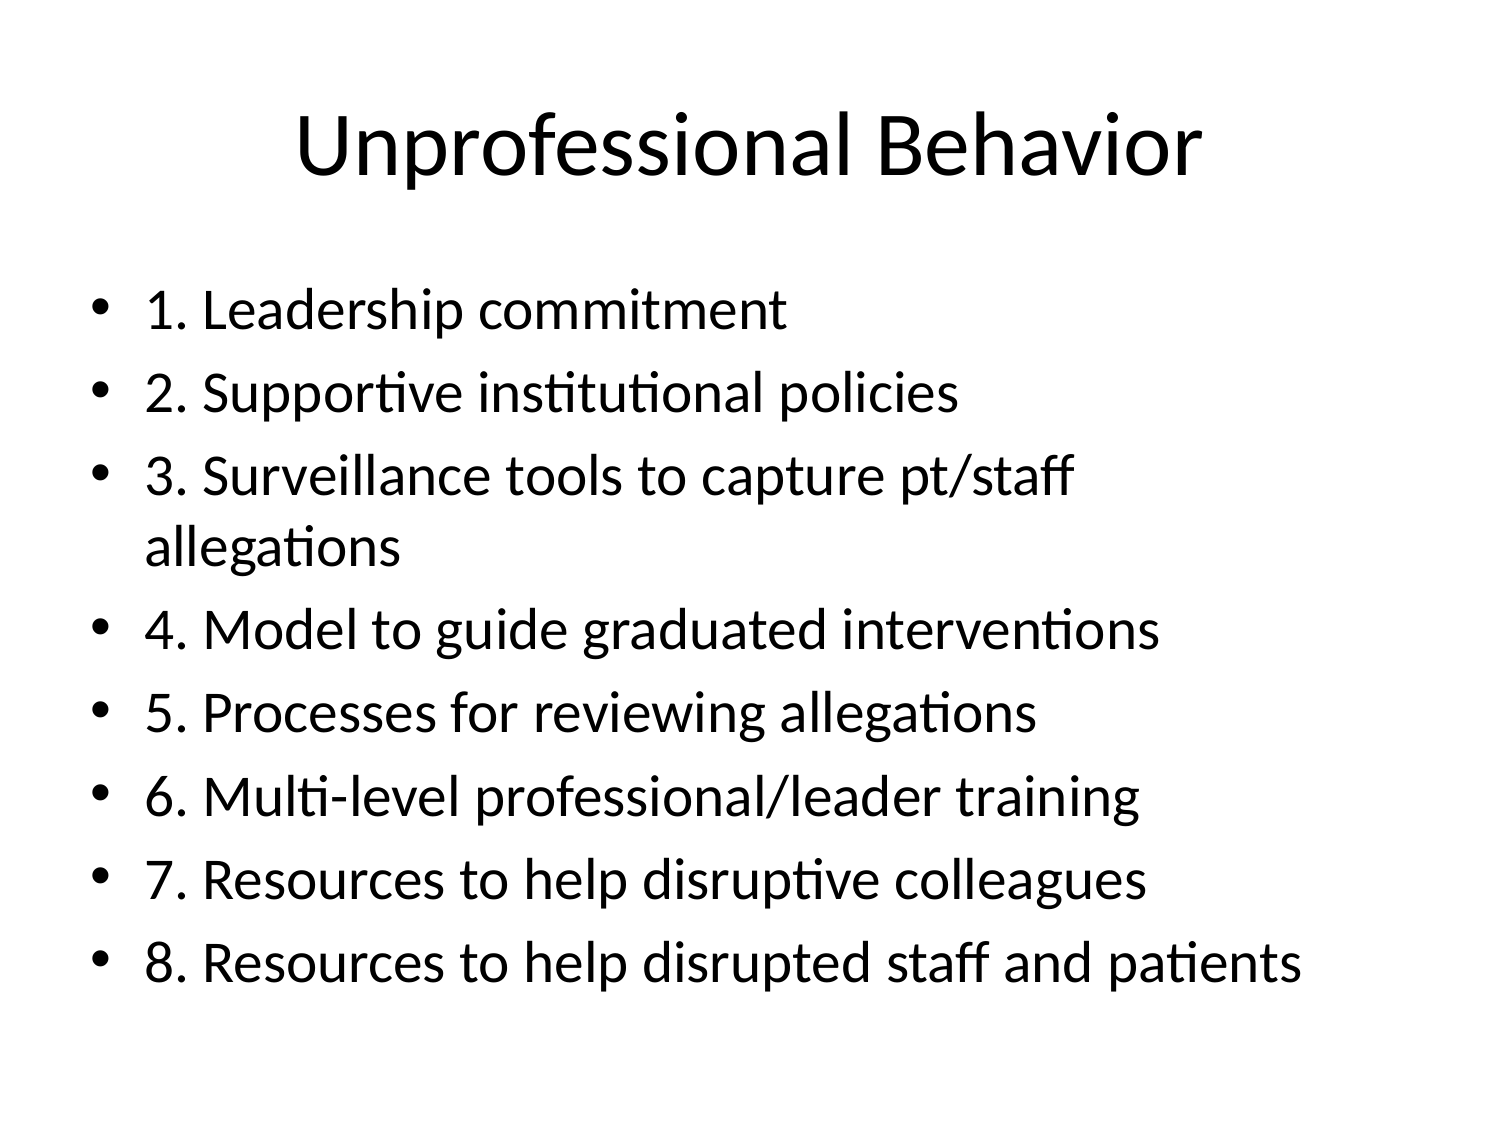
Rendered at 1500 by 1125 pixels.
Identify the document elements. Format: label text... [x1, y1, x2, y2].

list 1. Leadership commitment 2. Supportive institutional policies 3. Surveillance tools to capture pt/staff allegations 4. Model to guide graduated interventions 5. Processes for reviewing allegations 6. Multi-level professional/leader training 7. Resources to help disruptive colleagues 8. Resources to help disrupted staff and patients [75, 262, 1425, 1005]
title Unprofessional Behavior [75, 45, 1425, 233]
